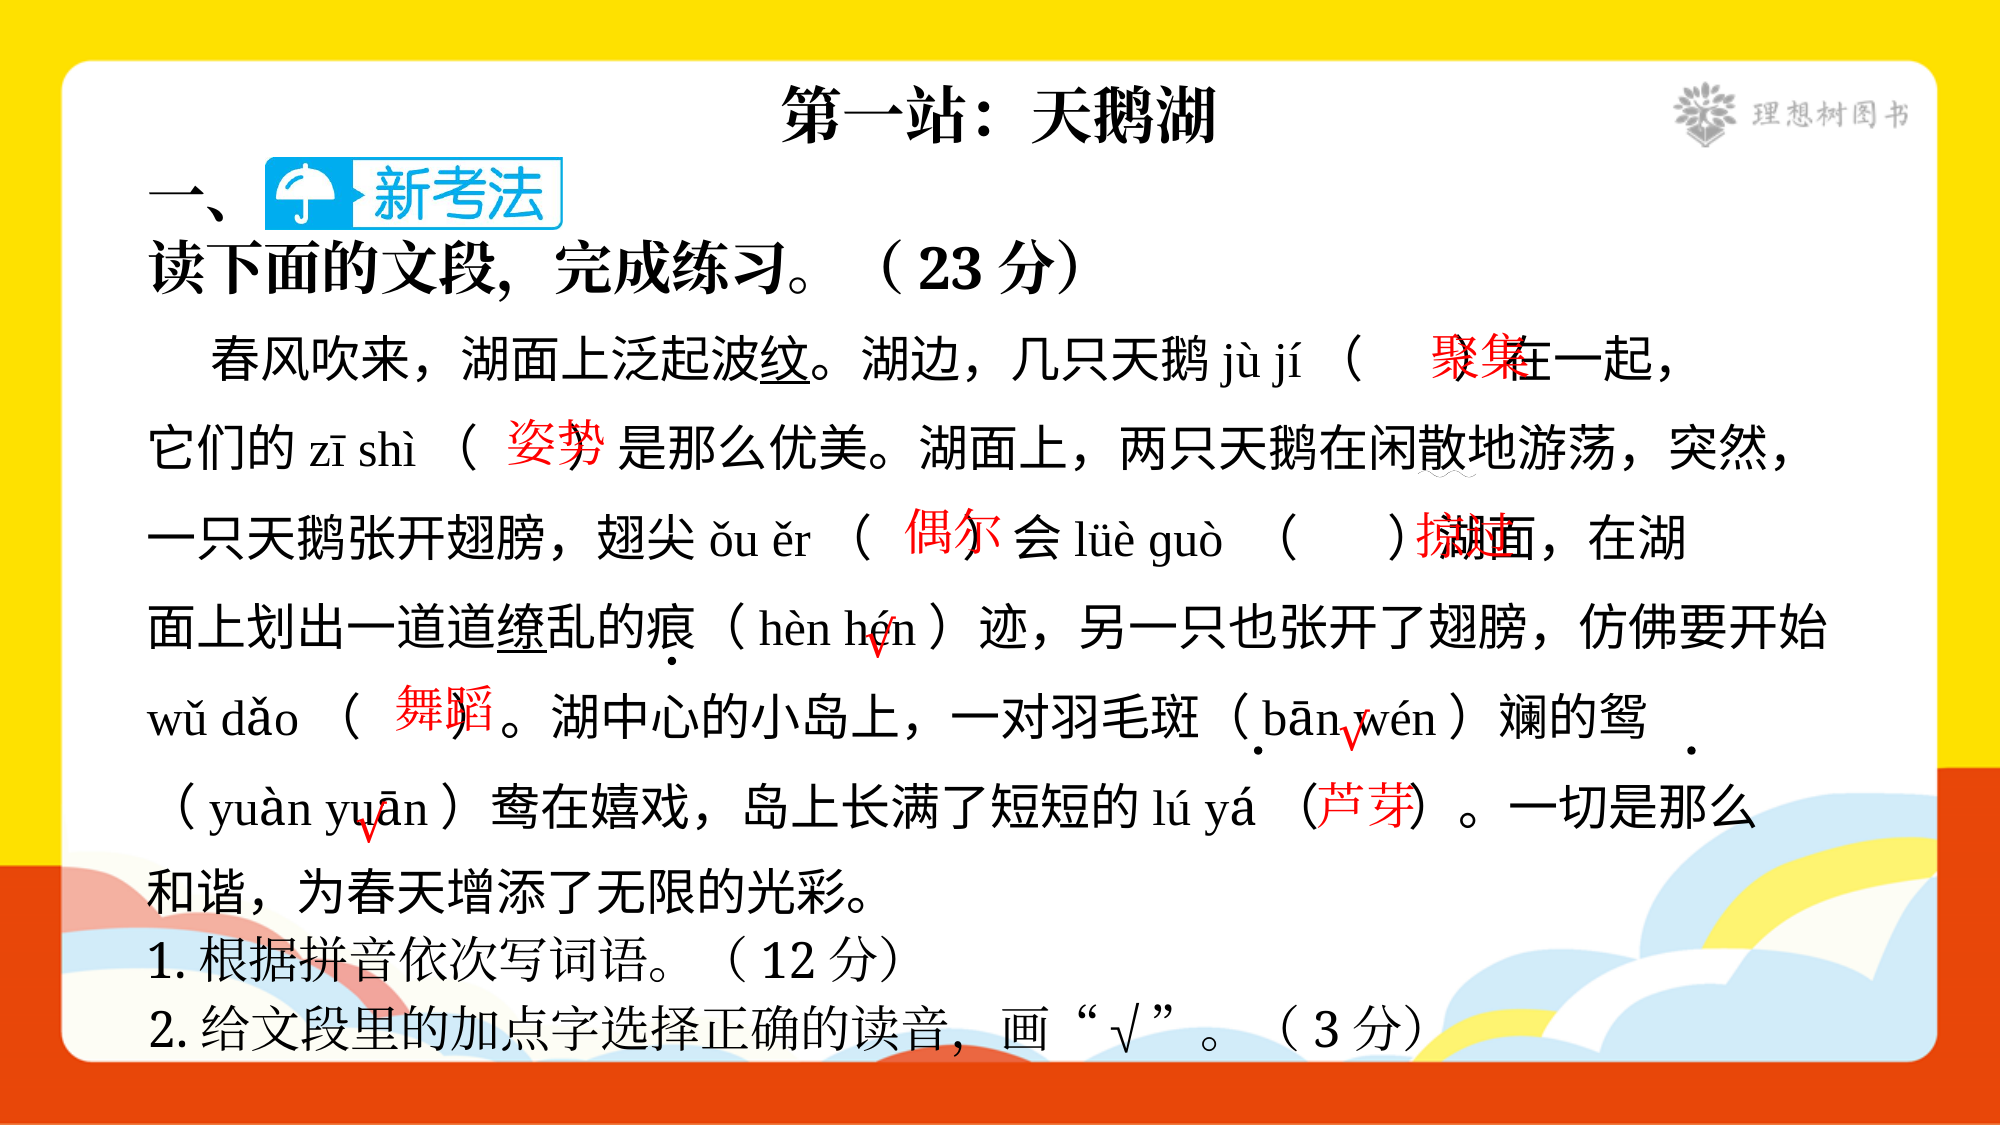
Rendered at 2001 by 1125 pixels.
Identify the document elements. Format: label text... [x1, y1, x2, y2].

text_box 1.根据拼音依次写词语。（12分） [146, 901, 1851, 980]
text_box 芦芽 [1316, 746, 1598, 825]
text_box 一、 同学们刚走进动物园，就看到了天鹅湖。请你阅 读下面的文段，完成练习。（23分） [146, 157, 1852, 300]
text_box 偶尔 [903, 472, 1185, 551]
text_box 聚集 [1429, 297, 1711, 376]
text_box √ [355, 765, 433, 844]
text_box 2.给文段里的加点字选择正确的读音，画“√”。（3分） [147, 970, 1852, 1049]
picture [0, 0, 2000, 1125]
text_box √ [1338, 672, 1416, 751]
text_box 姿势 [506, 384, 788, 463]
text_box [1253, 746, 1263, 755]
text_box 舞蹈 [394, 649, 676, 728]
text_box [1687, 746, 1696, 755]
text_box 春风吹来，湖面上泛起波纹。湖边，几只天鹅jù jí（ ）在一起， 它们的zī shì（ ）是那么优美。湖面上，两只天鹅在闲散地游荡，突然， 一只天鹅张开翅膀，翅尖ǒu ěr（ ）会lüè ɡuò （ ）湖面，在湖 面上划出一道道缭乱的痕（hèn hén）迹，另一只也张开了翅膀，仿佛要开始 wǔ dǎo（ ）。湖中心的小岛上，一对羽毛斑（bān wén）斓的鸳 （yuàn yuān）鸯在嬉戏，岛上长满了短短的lú yá（ ）。一切是那么 和谐，为春天增添了无限的光彩。 [146, 297, 1851, 901]
text_box 掠过 [1415, 476, 1697, 555]
text_box √ [864, 579, 942, 658]
text_box 第一站：天鹅湖 [146, 71, 1851, 147]
